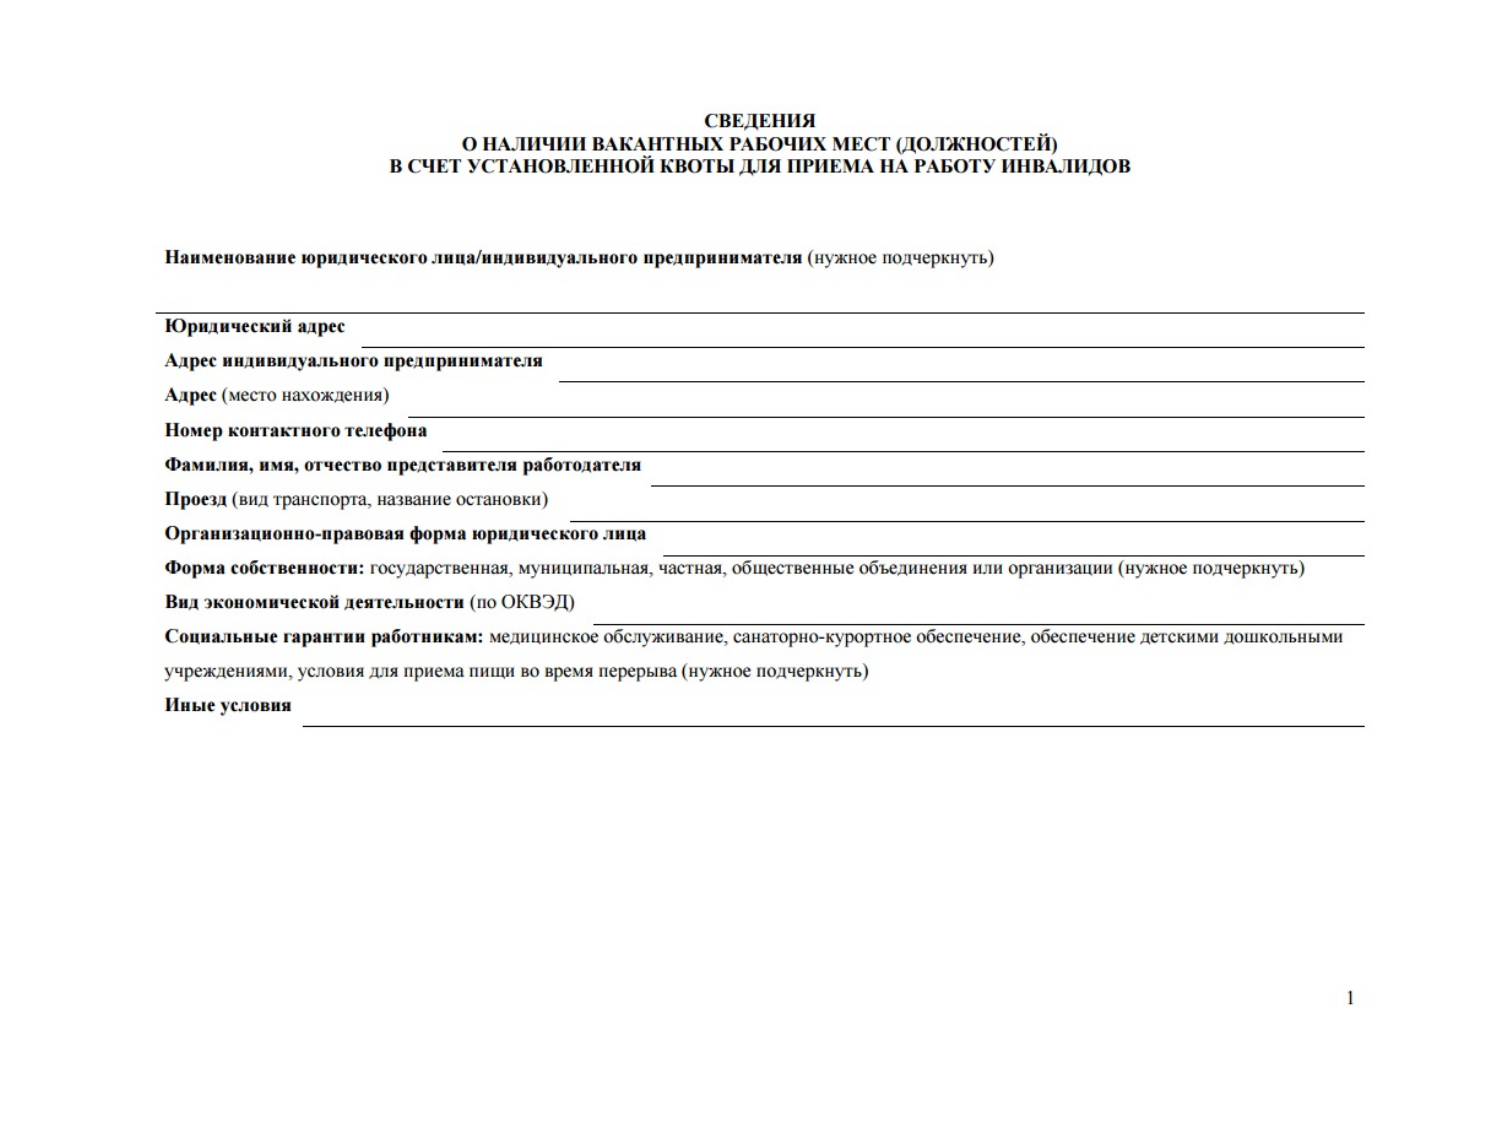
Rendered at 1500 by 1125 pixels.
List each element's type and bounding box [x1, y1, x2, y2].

list [76, 66, 1447, 1024]
